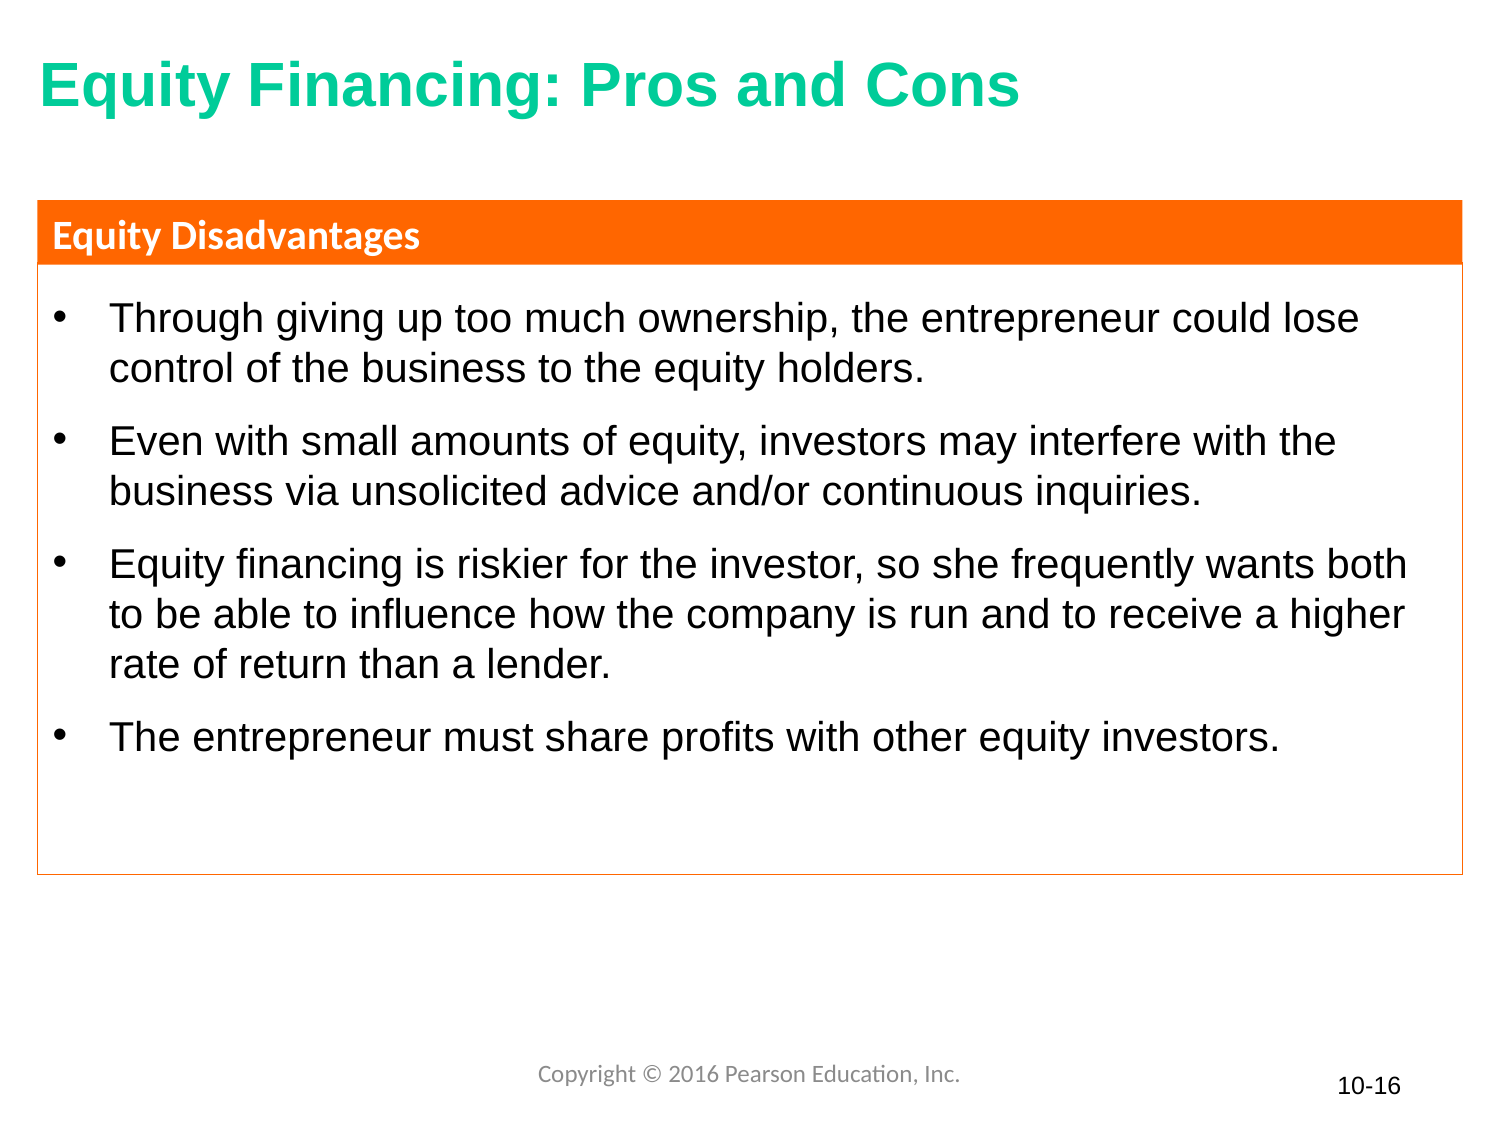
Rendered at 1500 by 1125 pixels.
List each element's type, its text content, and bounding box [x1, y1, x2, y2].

footer Copyright © 2016 Pearson Education, Inc. [512, 1042, 988, 1103]
title Equity Financing: Pros and Cons [24, 0, 1375, 175]
list Through giving up too much ownership, the entrepreneur could lose control of the business to the equity holders. Even with small amounts of equity, investors may interfere with the business via unsolicited advice and/or continuous inquiries. Equity financing is riskier for the investor, so she frequently wants both to be able to influence how the company is run and to receive a higher rate of return than a lender. The entrepreneur must share profits with other equity investors. [37, 265, 1463, 875]
text_box Equity Disadvantages [37, 200, 1463, 265]
